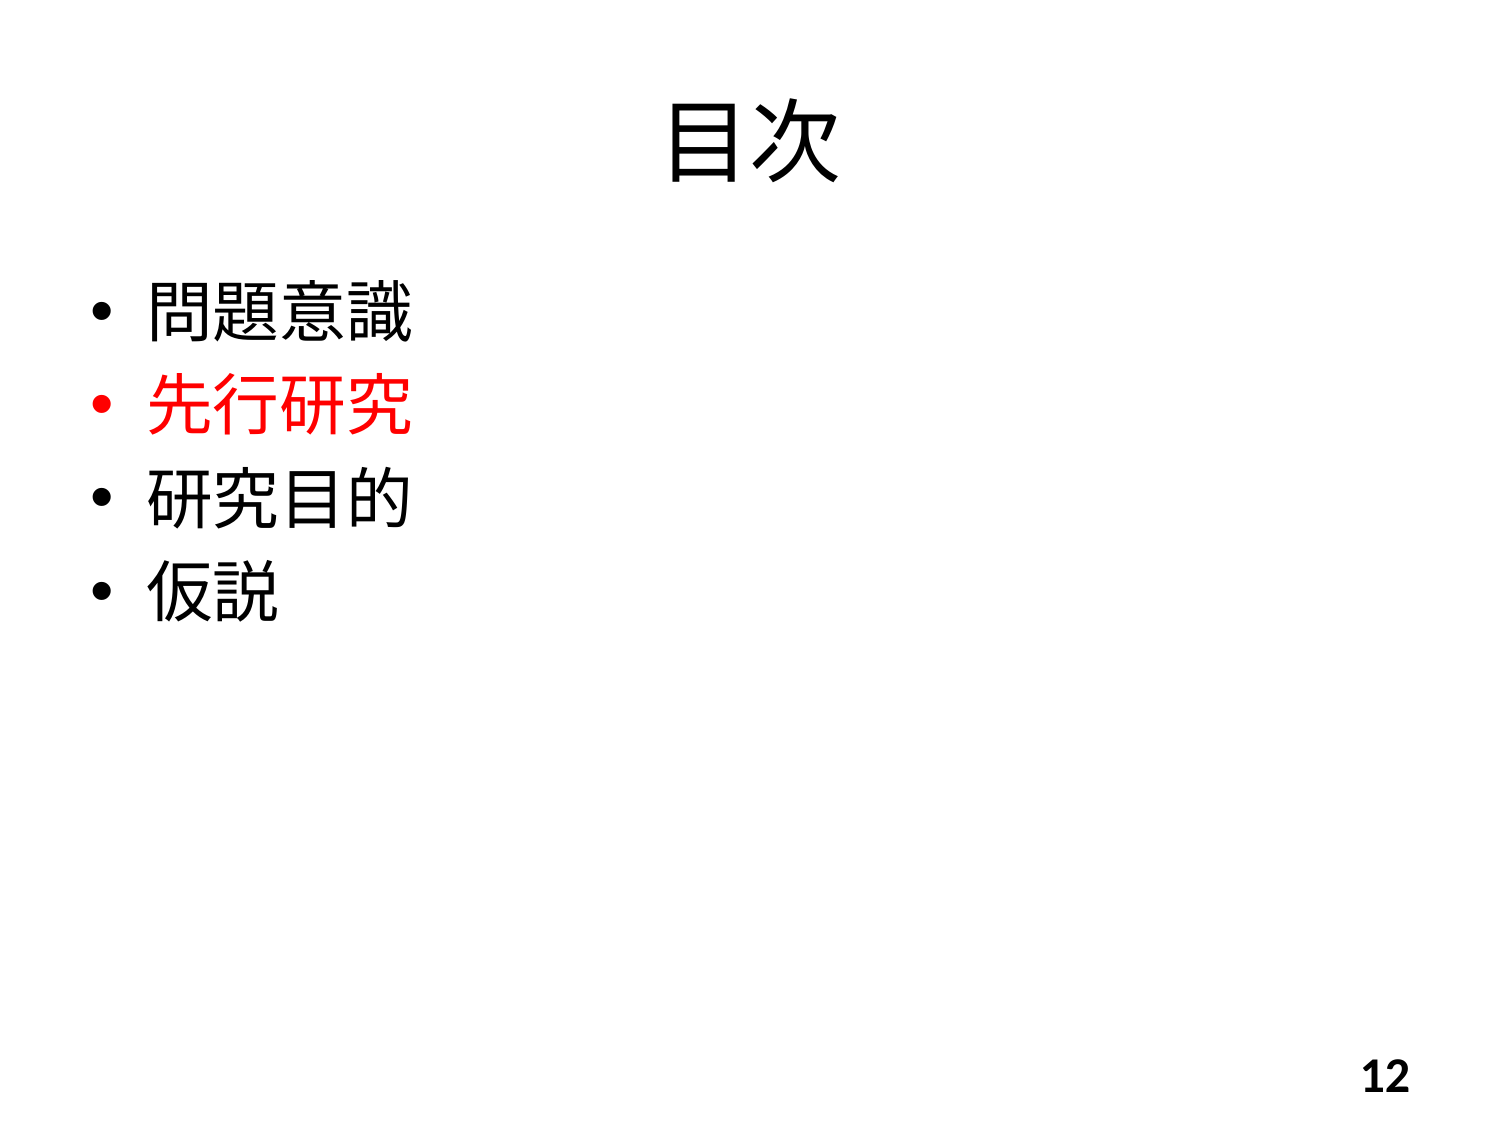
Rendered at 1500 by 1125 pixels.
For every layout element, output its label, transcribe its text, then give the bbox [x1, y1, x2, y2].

slide_number 12 [1074, 1042, 1425, 1103]
title 目次 [75, 45, 1425, 233]
list 問題意識 先行研究 研究目的 仮説 [75, 262, 1425, 1005]
